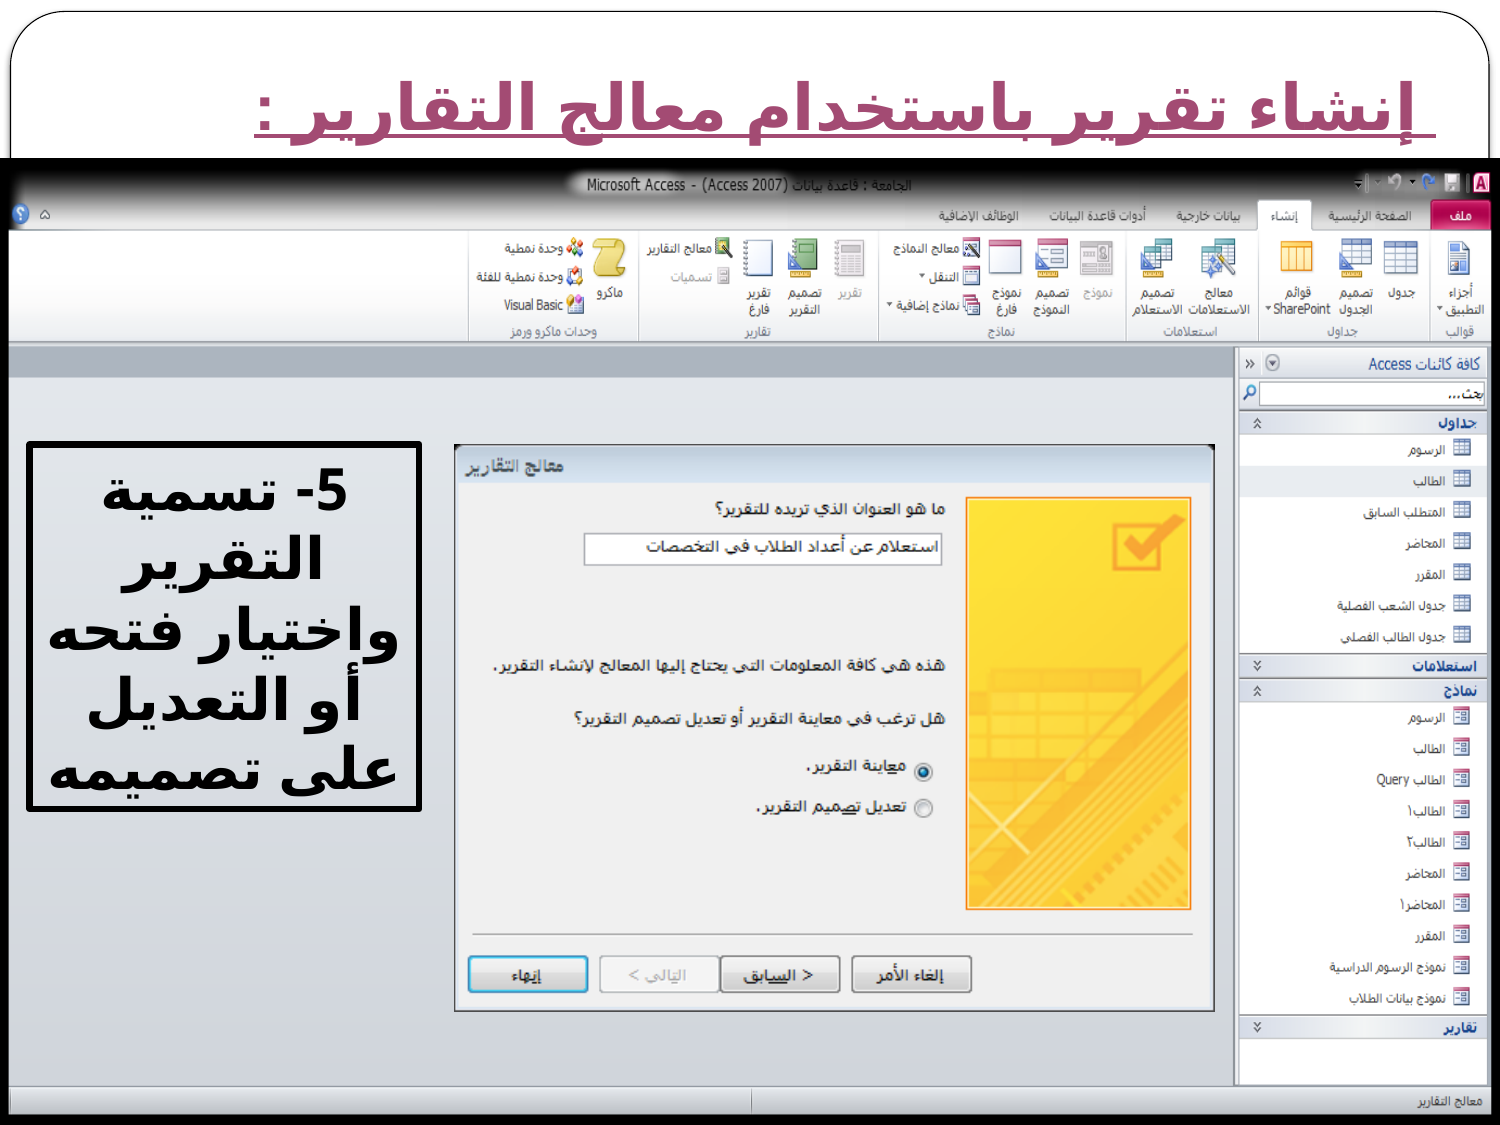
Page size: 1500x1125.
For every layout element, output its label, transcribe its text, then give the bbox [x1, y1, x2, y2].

picture [0, 158, 1500, 1125]
text_box إنشاء تقرير باستخدام معالج التقارير : [100, 0, 1451, 157]
